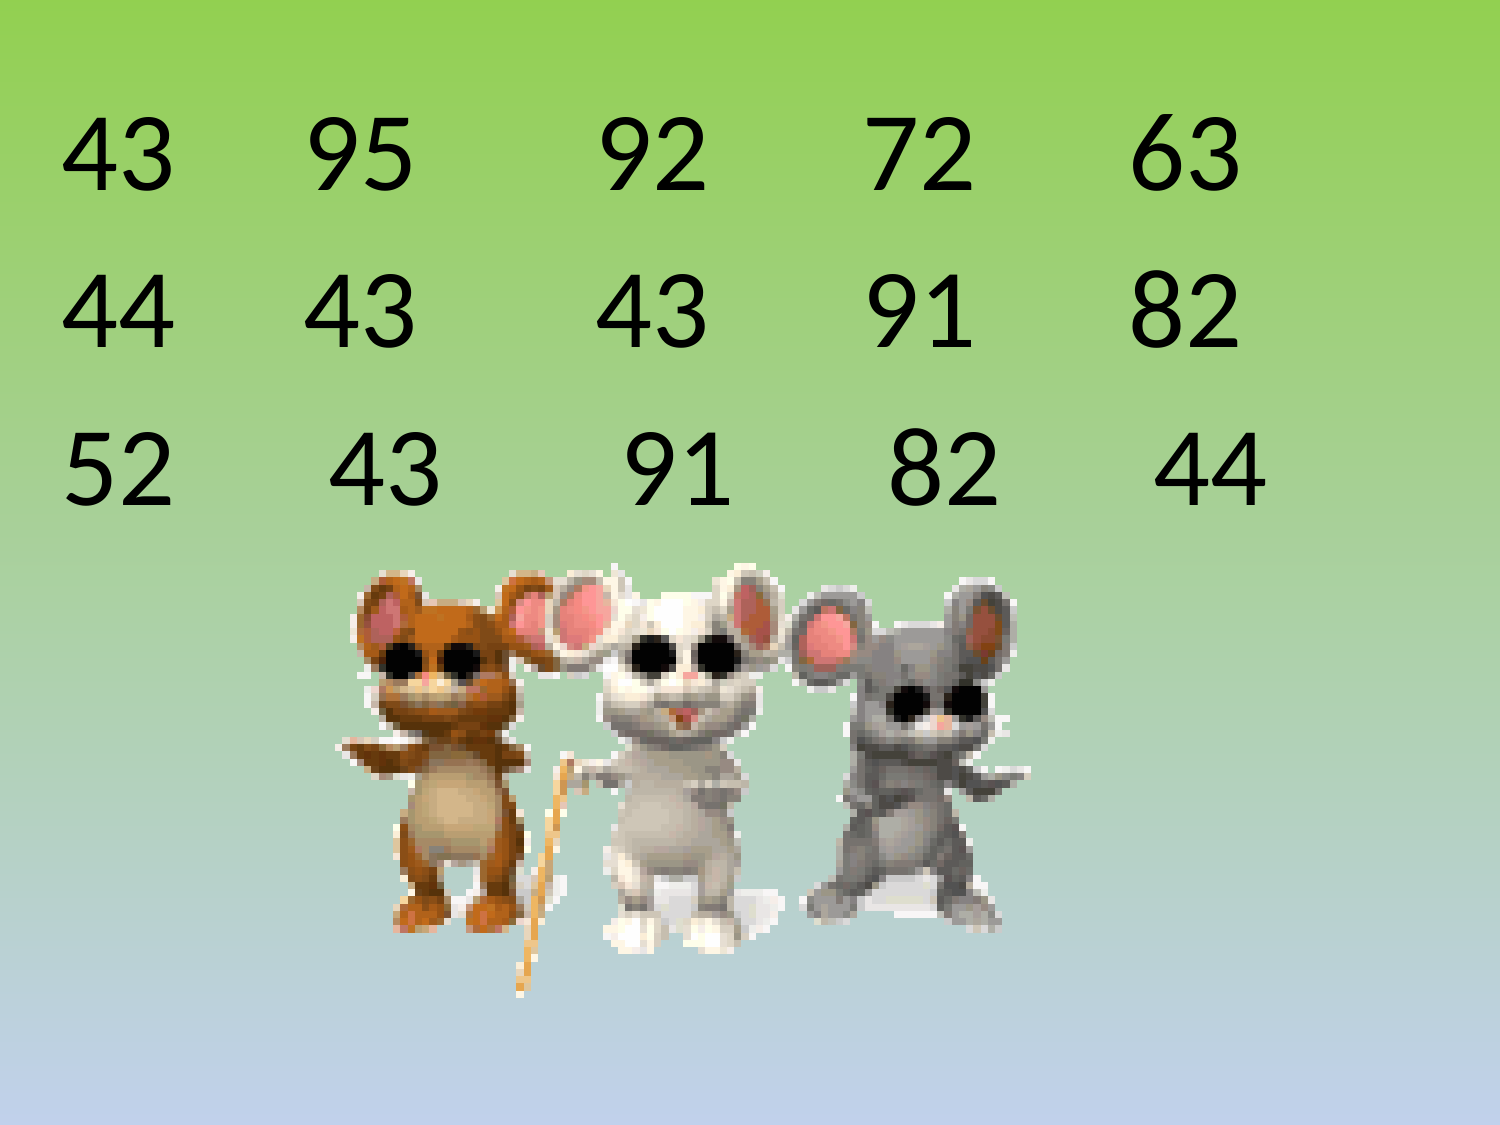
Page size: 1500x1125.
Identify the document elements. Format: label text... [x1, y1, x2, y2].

list 95 92 72 63 43 43 91 82 52 43 91 82 44 [46, 70, 1397, 610]
picture [292, 548, 1090, 1020]
